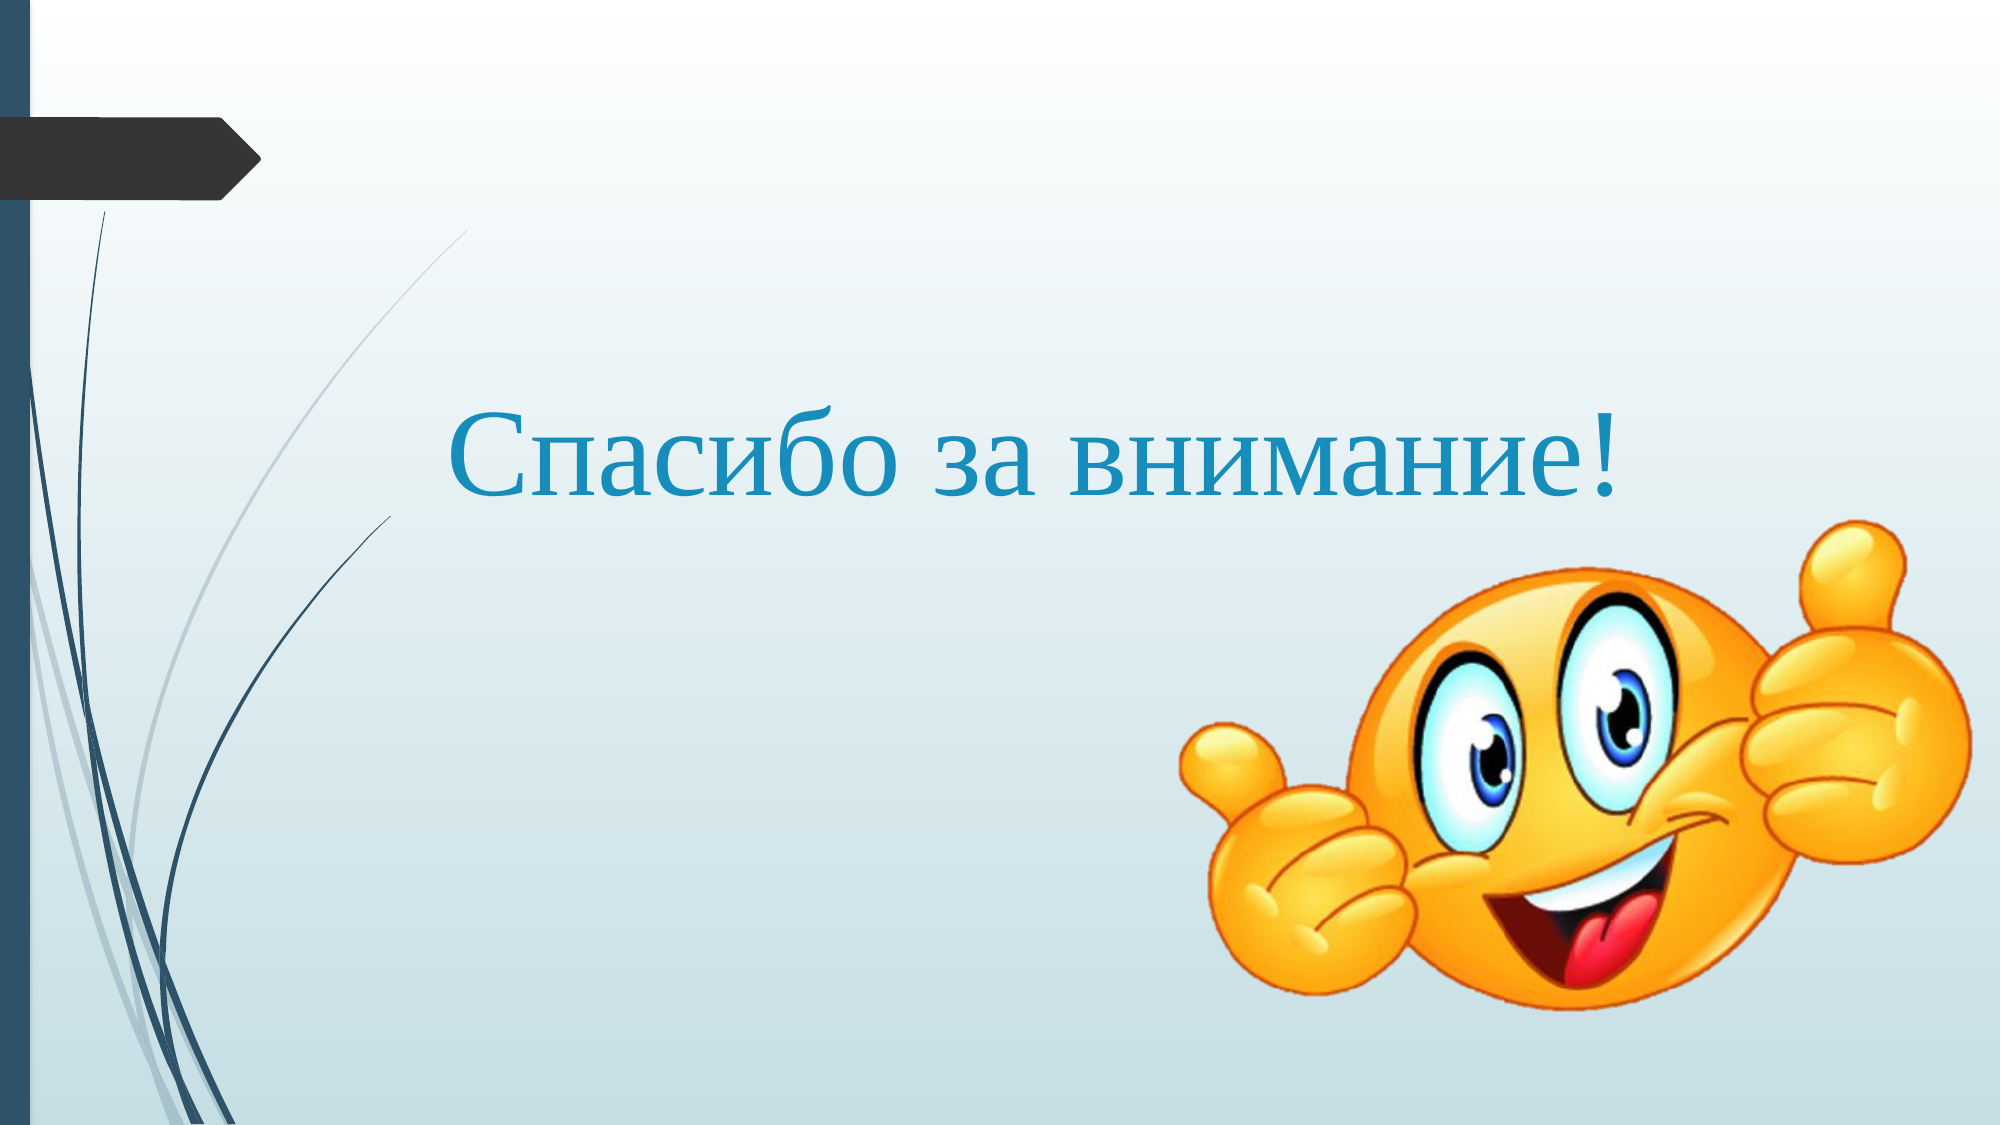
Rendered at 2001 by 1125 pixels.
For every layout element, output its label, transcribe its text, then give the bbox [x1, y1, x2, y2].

title Спасибо за внимание! [372, 362, 1701, 568]
picture [1161, 508, 1985, 1057]
